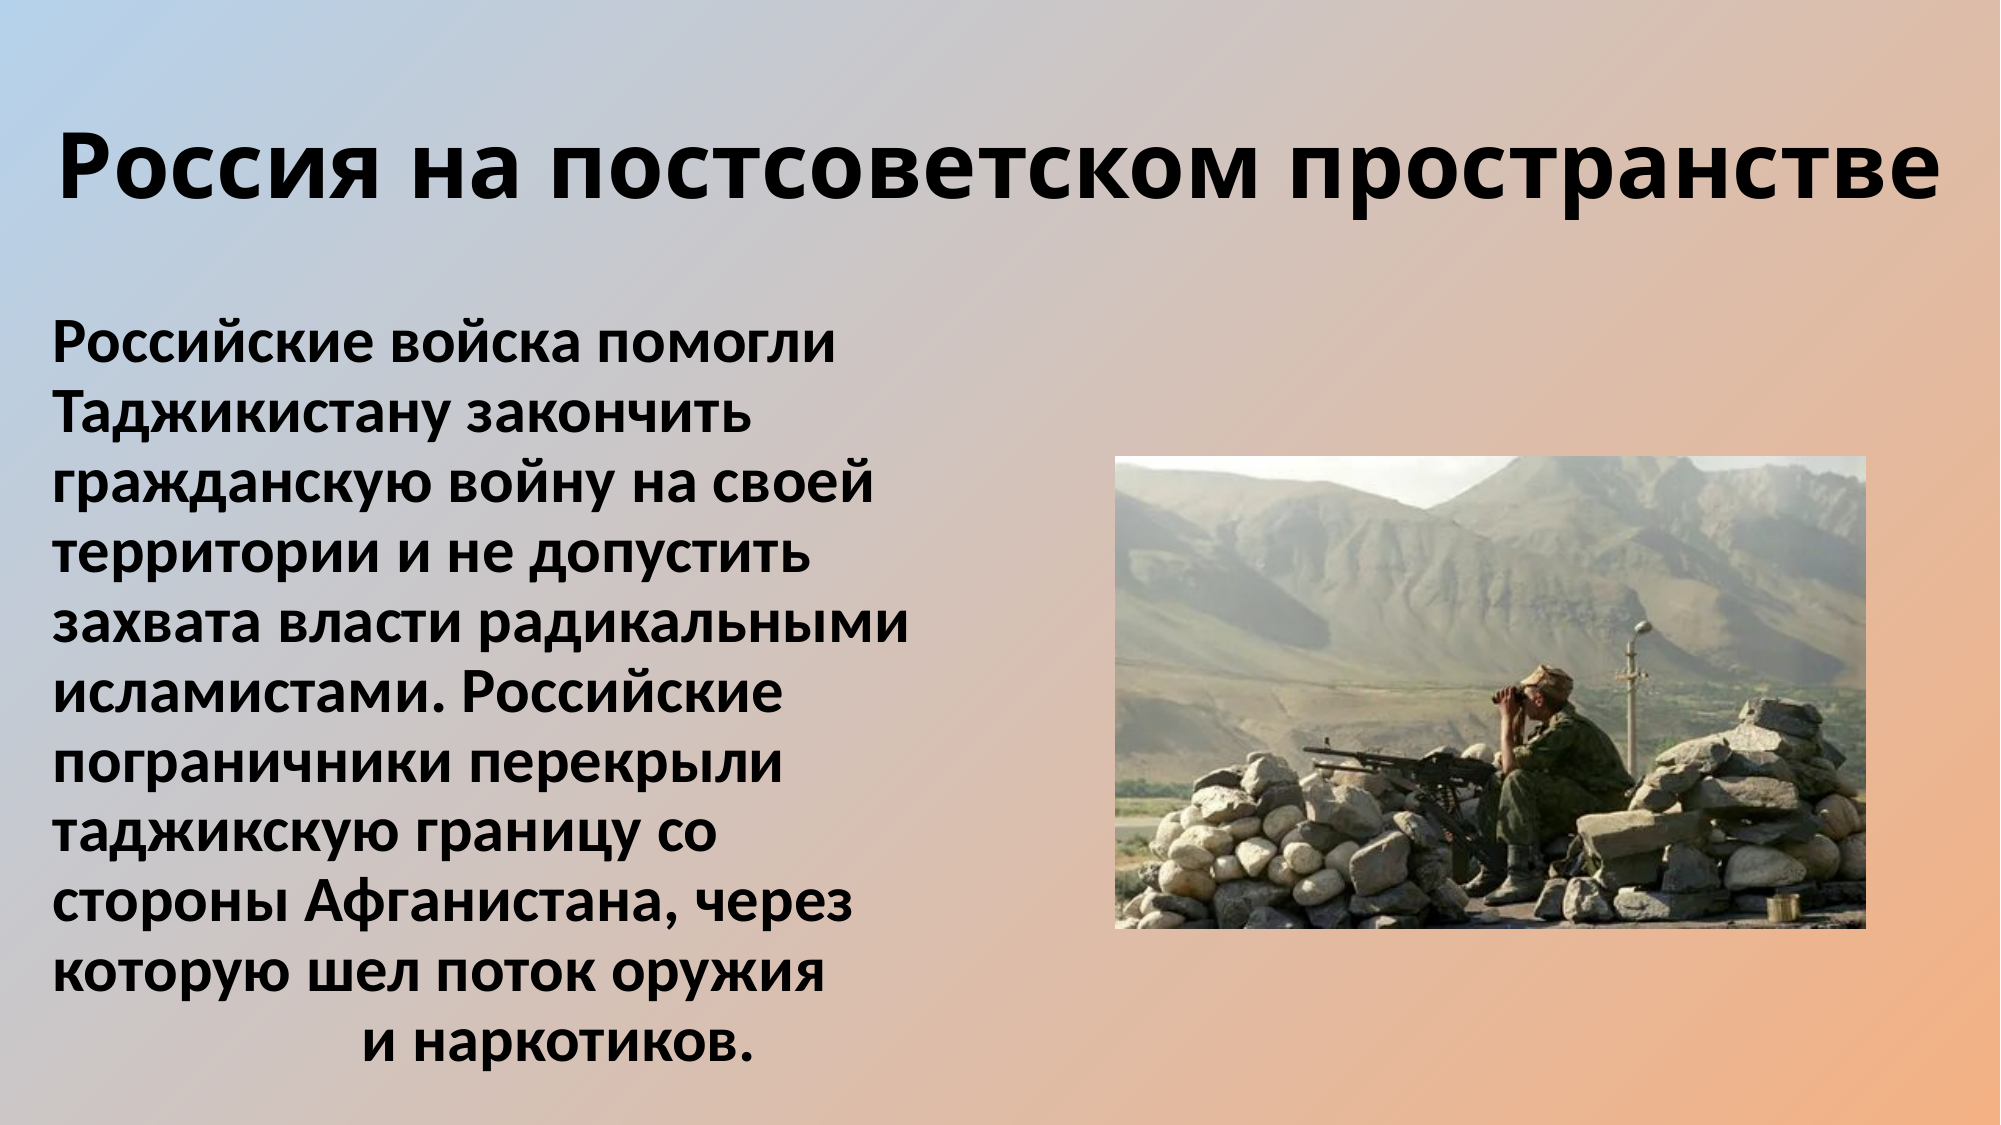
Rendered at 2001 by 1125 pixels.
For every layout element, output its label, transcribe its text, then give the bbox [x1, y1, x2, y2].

list Российские войска помогли Таджикистану закончить гражданскую войну на своей территории и не допустить захвата власти радикальными исламистами. Российские пограничники перекрыли таджикскую границу со стороны Афганистана, через которую шел поток оружия и наркотиков. [37, 299, 958, 1087]
title Россия на постсоветском пространстве [37, 59, 1963, 278]
picture [1115, 456, 1866, 929]
